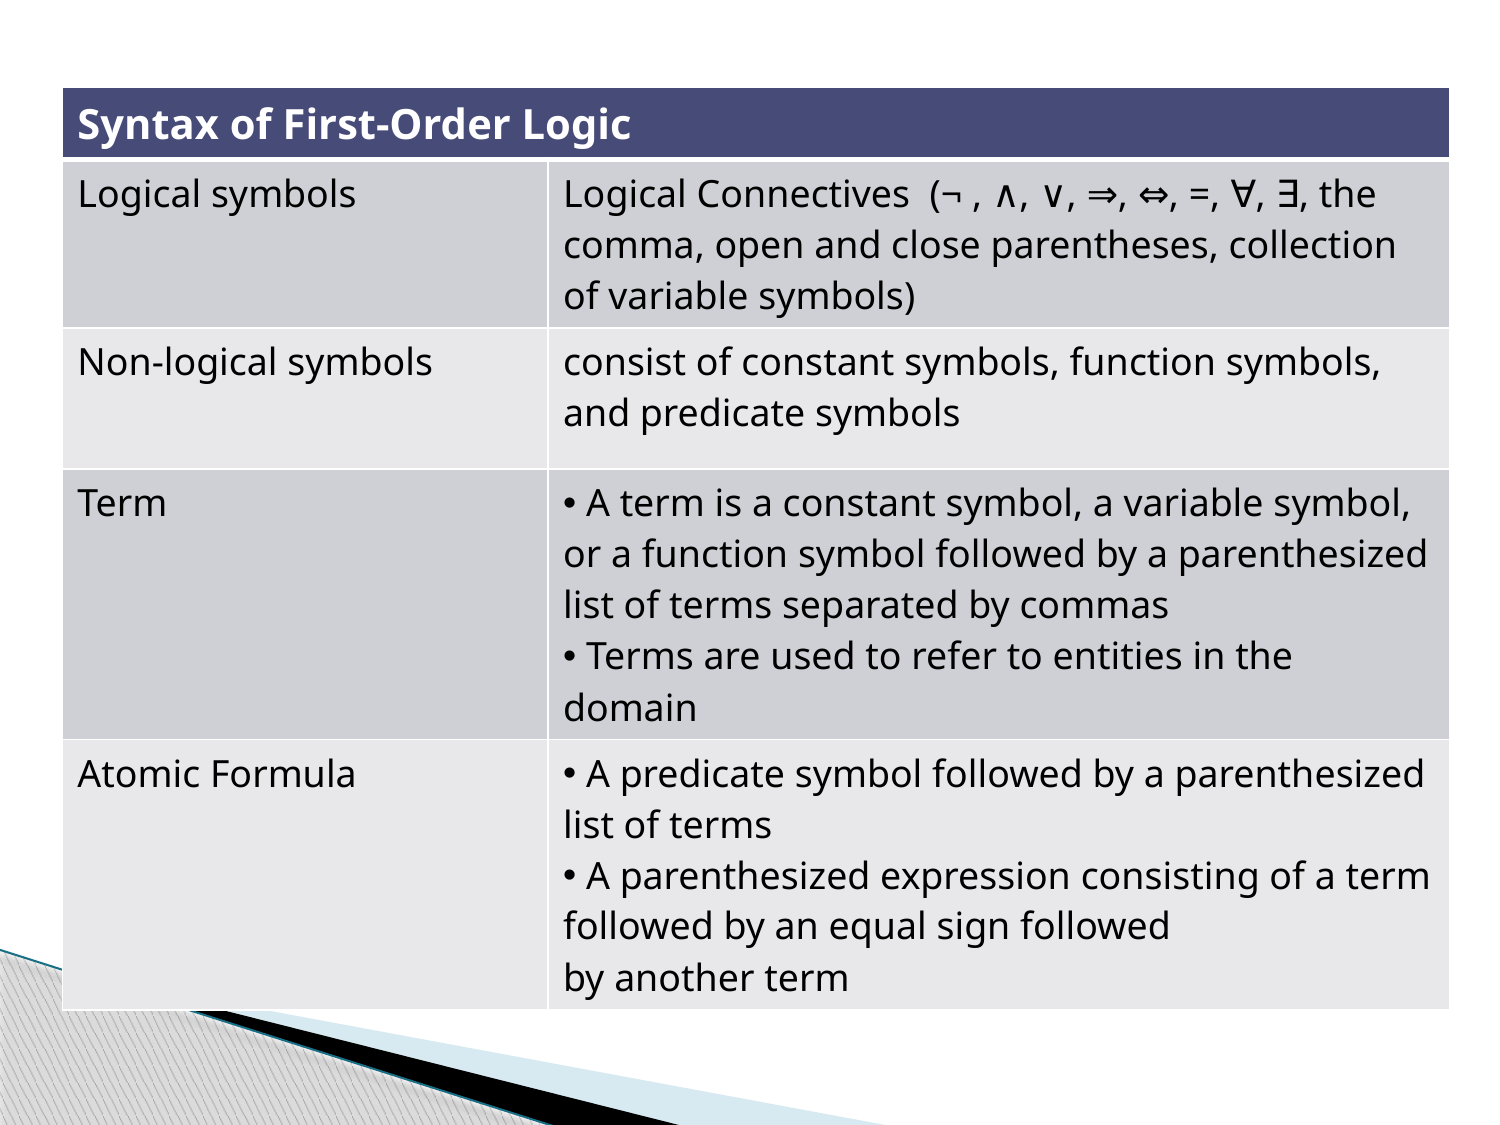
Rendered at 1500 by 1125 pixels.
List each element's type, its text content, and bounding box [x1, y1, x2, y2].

table_cell Logical Connectives (¬ , ∧, ∨, ⇒, ⇔, =, ∀, ∃, the comma, open and close parentheses, collection of variable symbols) [549, 162, 1449, 327]
table_cell A predicate symbol followed by a parenthesized list of terms A parenthesized expression consisting of a term followed by an equal sign followed by another term [549, 740, 1449, 1009]
table_cell Term [63, 470, 547, 739]
table_cell consist of constant symbols, function symbols, and predicate symbols [549, 329, 1449, 468]
table_cell A term is a constant symbol, a variable symbol, or a function symbol followed by a parenthesized list of terms separated by commas Terms are used to refer to entities in the domain [549, 470, 1449, 739]
table_header Syntax of First-Order Logic [63, 88, 1449, 157]
table_cell Atomic Formula [63, 740, 547, 1009]
table_cell Logical symbols [63, 162, 547, 327]
table_cell Non-logical symbols [63, 329, 547, 468]
